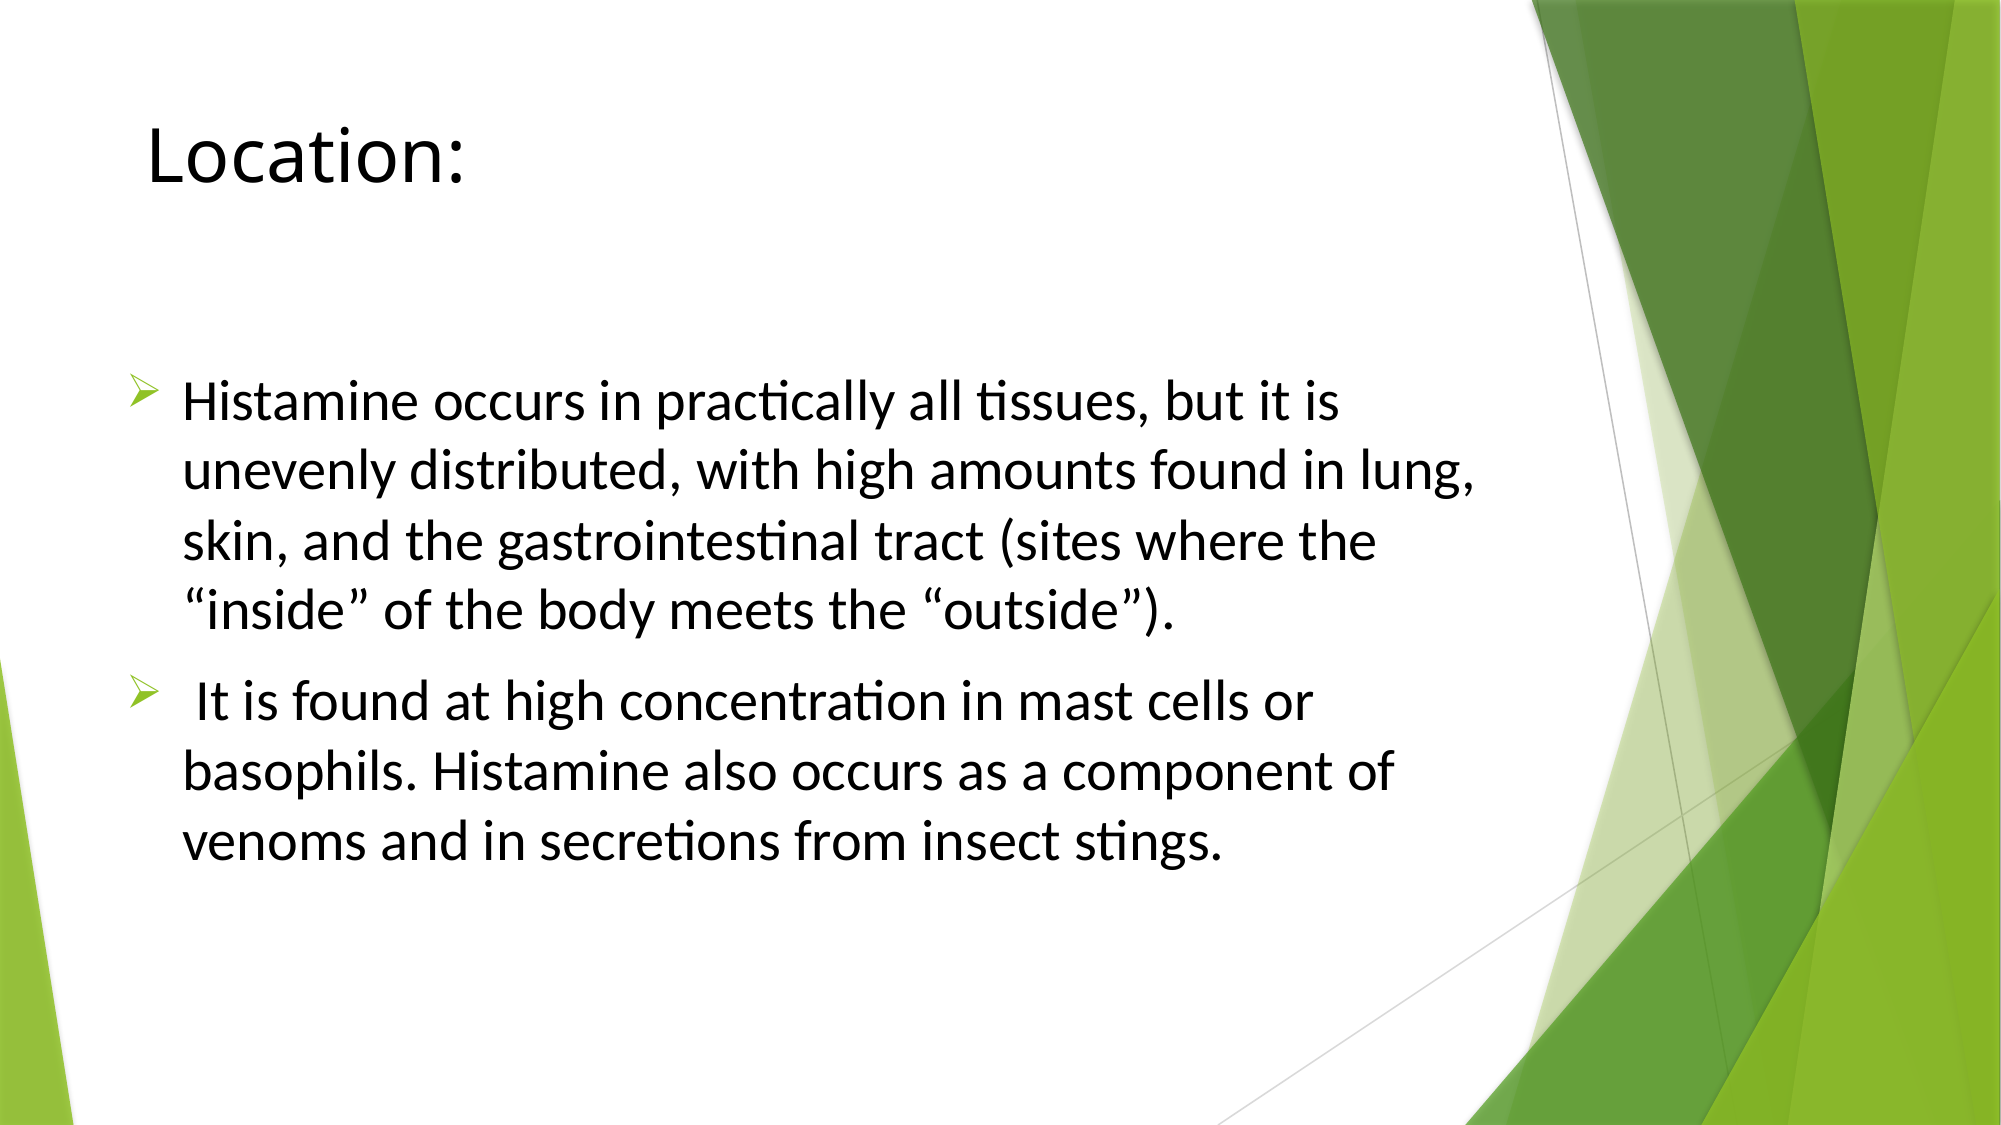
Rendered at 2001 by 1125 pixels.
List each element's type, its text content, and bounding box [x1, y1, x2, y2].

list Histamine occurs in practically all tissues, but it is unevenly distributed, with high amounts found in lung, skin, and the gastrointestinal tract (sites where the “inside” of the body meets the “outside”). It is found at high concentration in mast cells or basophils. Histamine also occurs as a component of venoms and in secretions from insect stings. [111, 354, 1522, 992]
title Location: [111, 99, 1522, 317]
